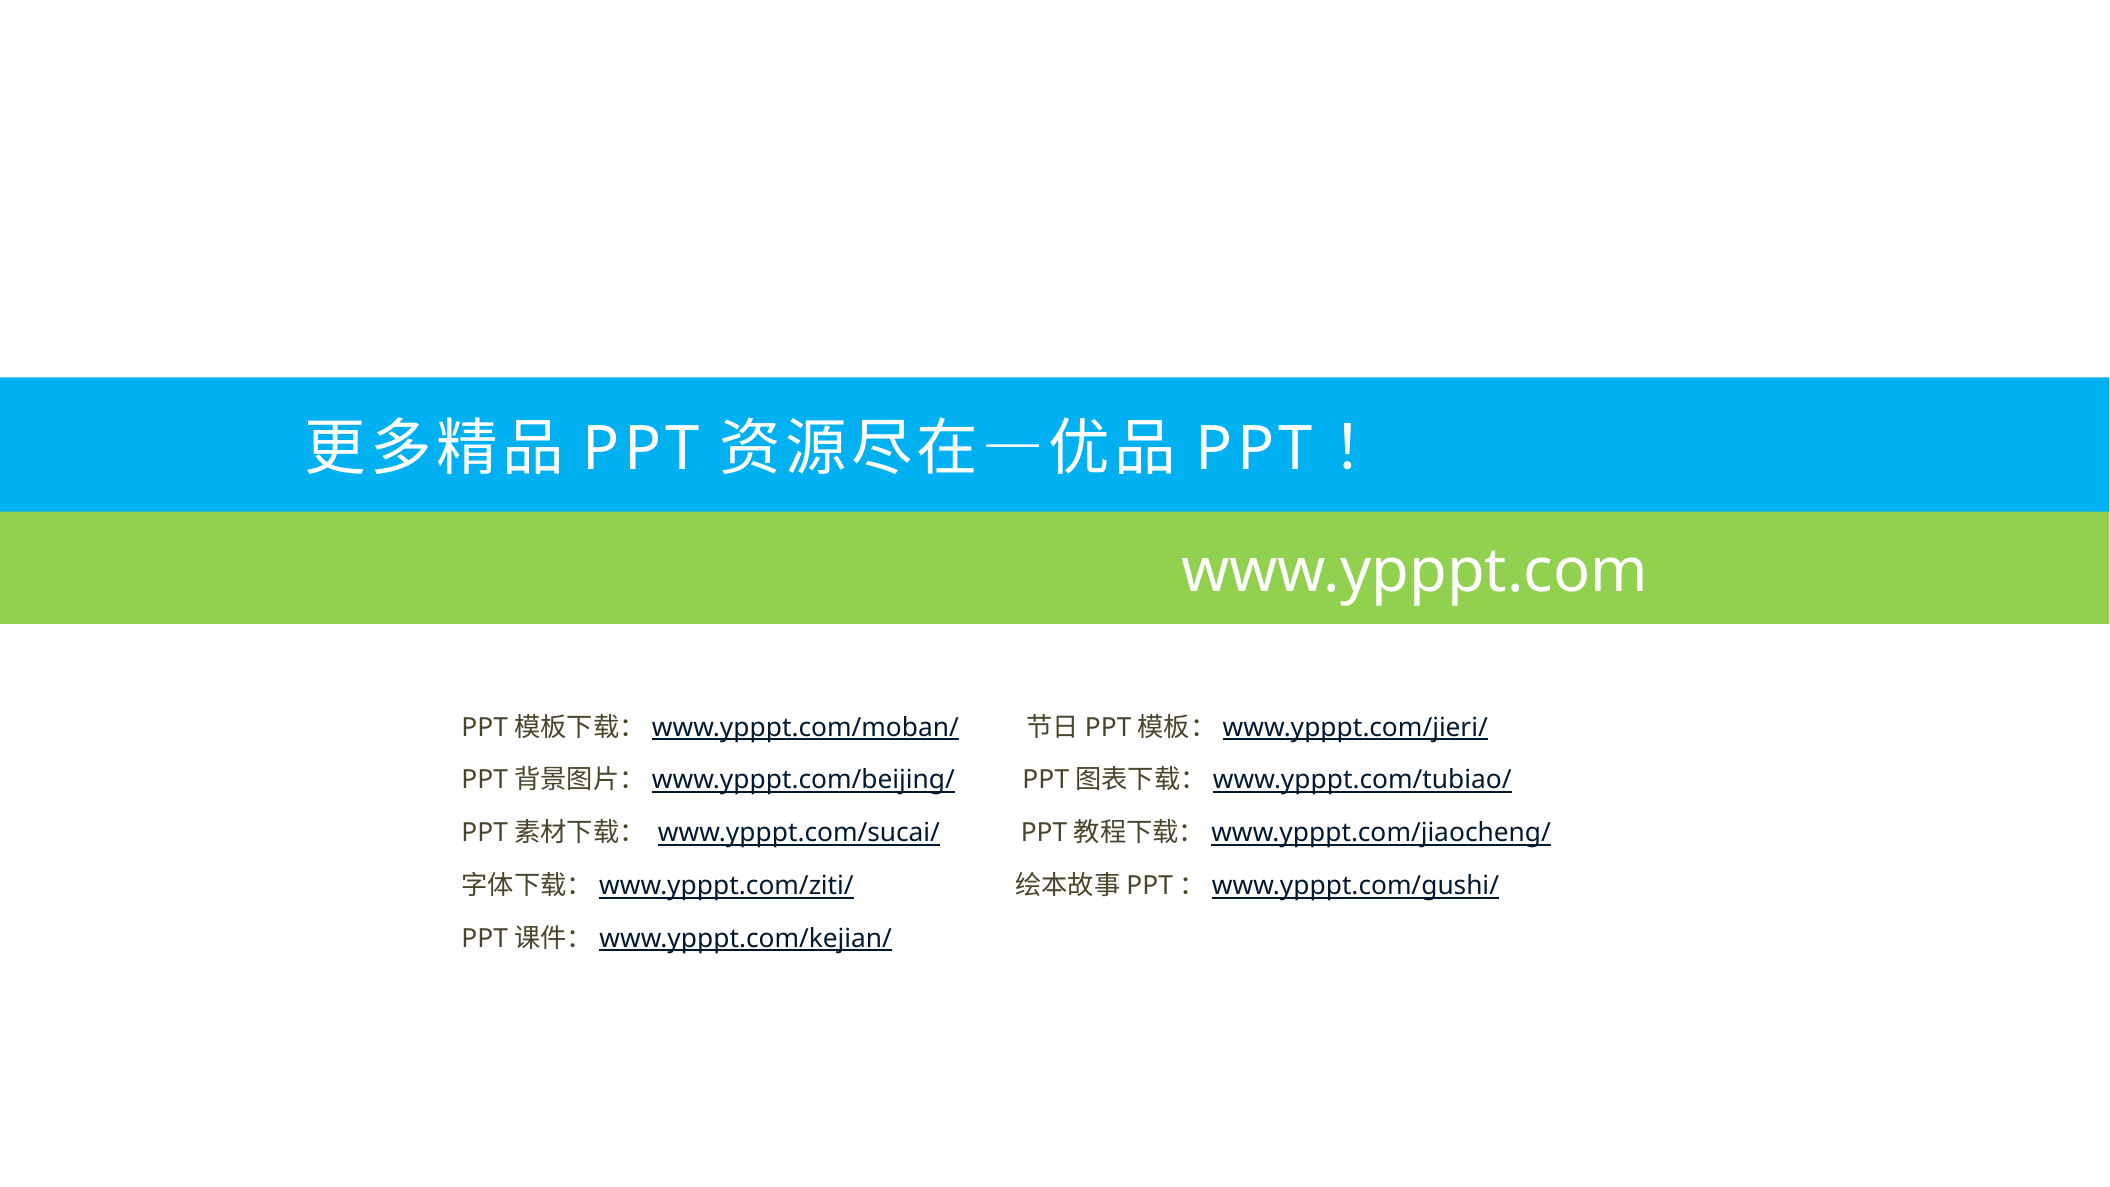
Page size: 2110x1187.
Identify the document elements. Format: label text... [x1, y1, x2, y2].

text_box PPT模板下载：www.ypppt.com/moban/ 节日PPT模板：www.ypppt.com/jieri/ PPT背景图片：www.ypppt.com/beijing/ PPT图表下载：www.ypppt.com/tubiao/ PPT素材下载： www.ypppt.com/sucai/ PPT教程下载：www.ypppt.com/jiaocheng/ 字体下载：www.ypppt.com/ziti/ 绘本故事PPT：www.ypppt.com/gushi/ PPT课件：www.ypppt.com/kejian/ [446, 678, 1642, 972]
text_box www.ypppt.com [0, 513, 2110, 625]
text_box 更多精品PPT资源尽在—优品PPT！ [0, 376, 2110, 513]
